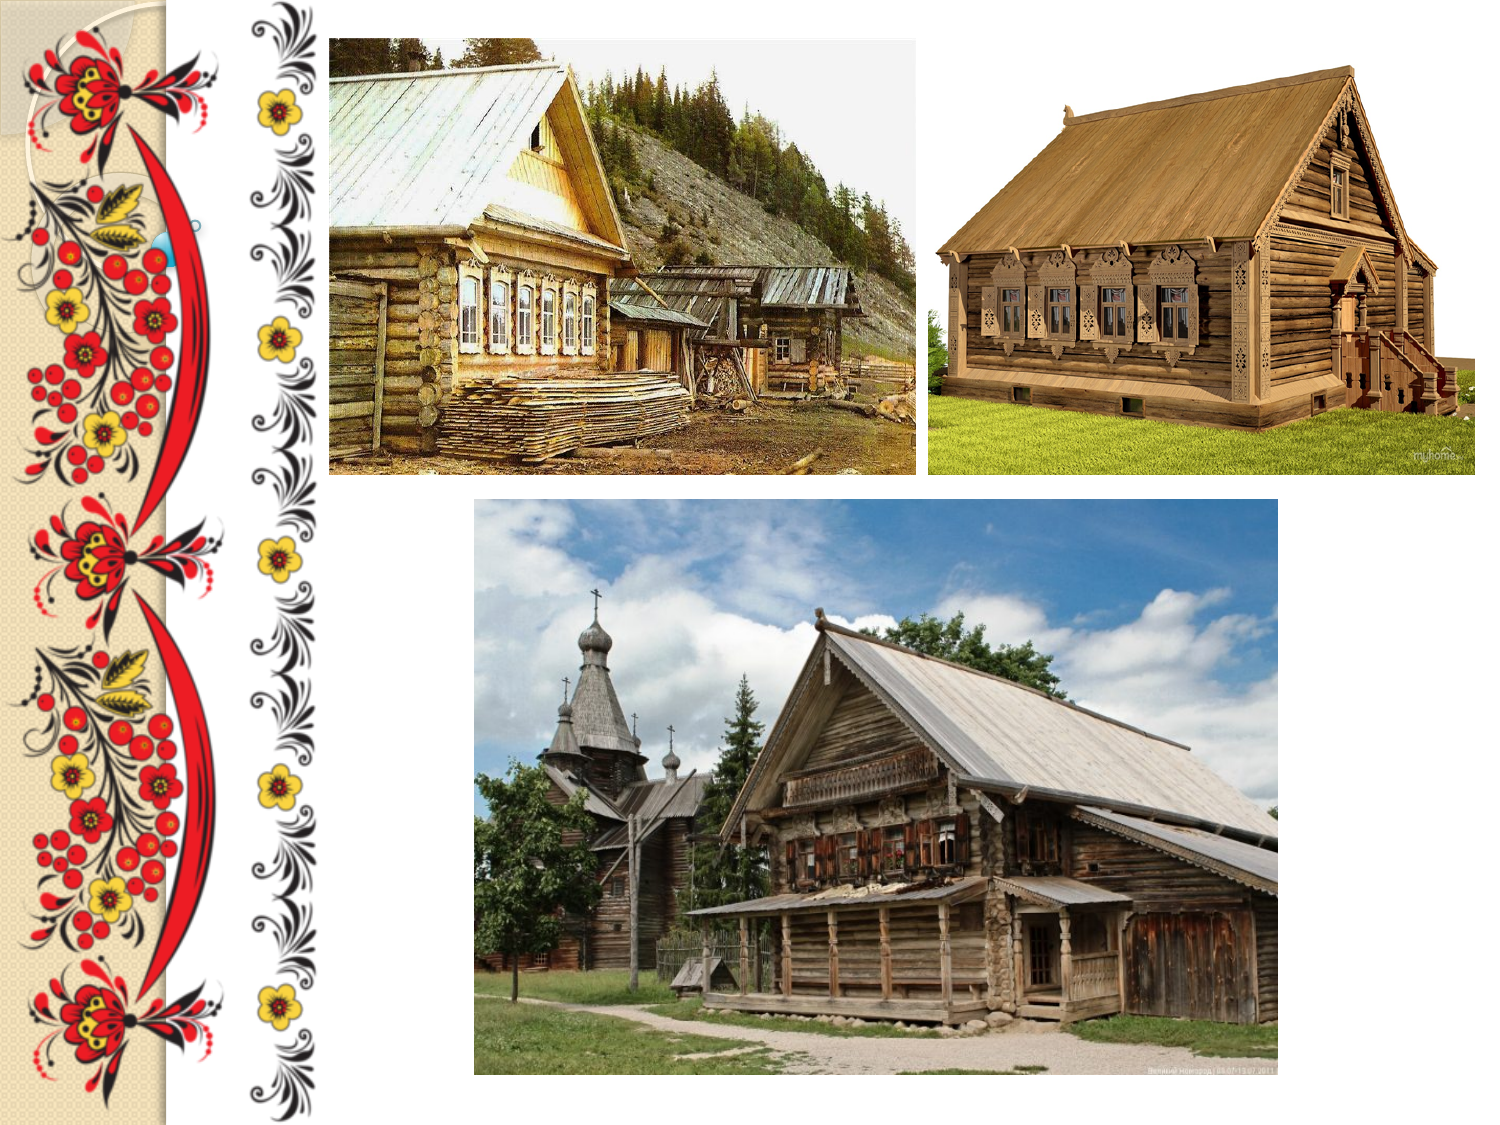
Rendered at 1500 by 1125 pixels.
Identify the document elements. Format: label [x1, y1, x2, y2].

picture [928, 38, 1476, 476]
subtitle [350, 481, 1438, 1113]
picture [329, 38, 916, 476]
picture [0, 0, 319, 1125]
picture [474, 499, 1278, 1076]
